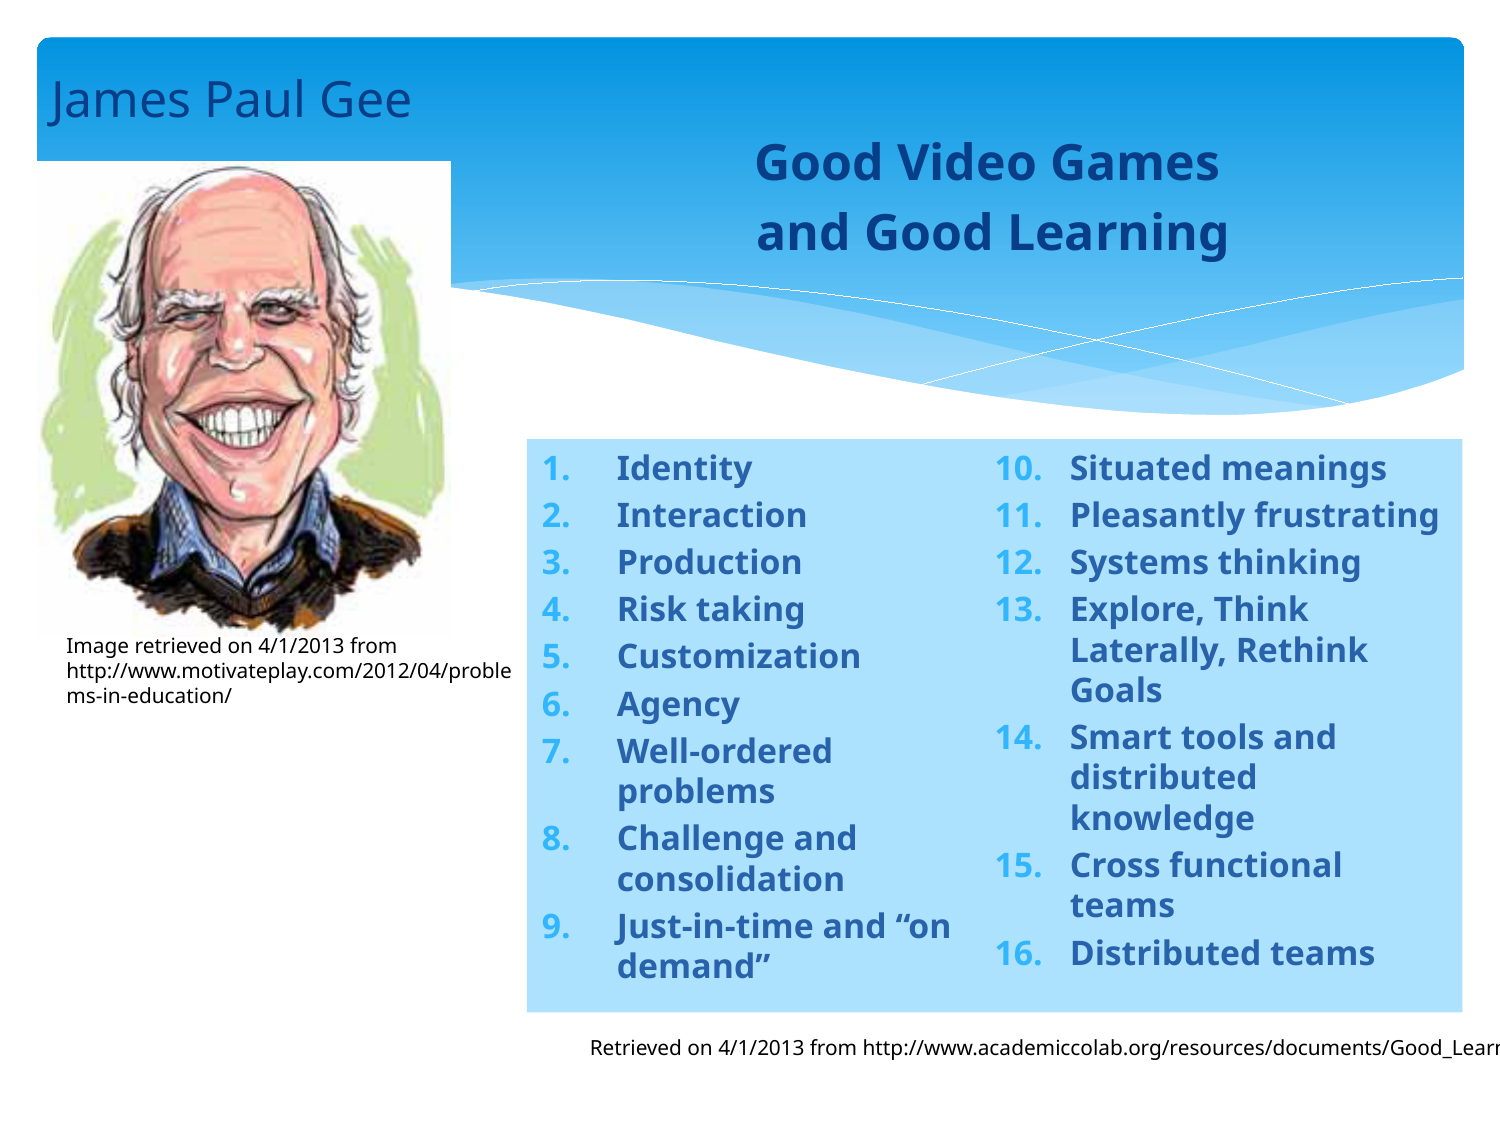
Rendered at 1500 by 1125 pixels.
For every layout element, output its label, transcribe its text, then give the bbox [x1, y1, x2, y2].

text_box Retrieved on 4/1/2013 from http://www.academiccolab.org/resources/documents/Good_Learning.pdf [575, 1026, 1500, 1112]
list James Paul Gee [0, 45, 465, 150]
text_box Image retrieved on 4/1/2013 from http://www.motivateplay.com/2012/04/problems-in-education/ [51, 624, 527, 715]
list Good Video Games and Good Learning [562, 99, 1425, 291]
list Identity Interaction Production Risk taking Customization Agency Well-ordered problems Challenge and consolidation Just-in-time and “on demand” Situated meanings Pleasantly frustrating Systems thinking Explore, Think Laterally, Rethink Goals Smart tools and distributed knowledge Cross functional teams Distributed teams [526, 439, 1463, 1013]
picture [37, 161, 451, 637]
